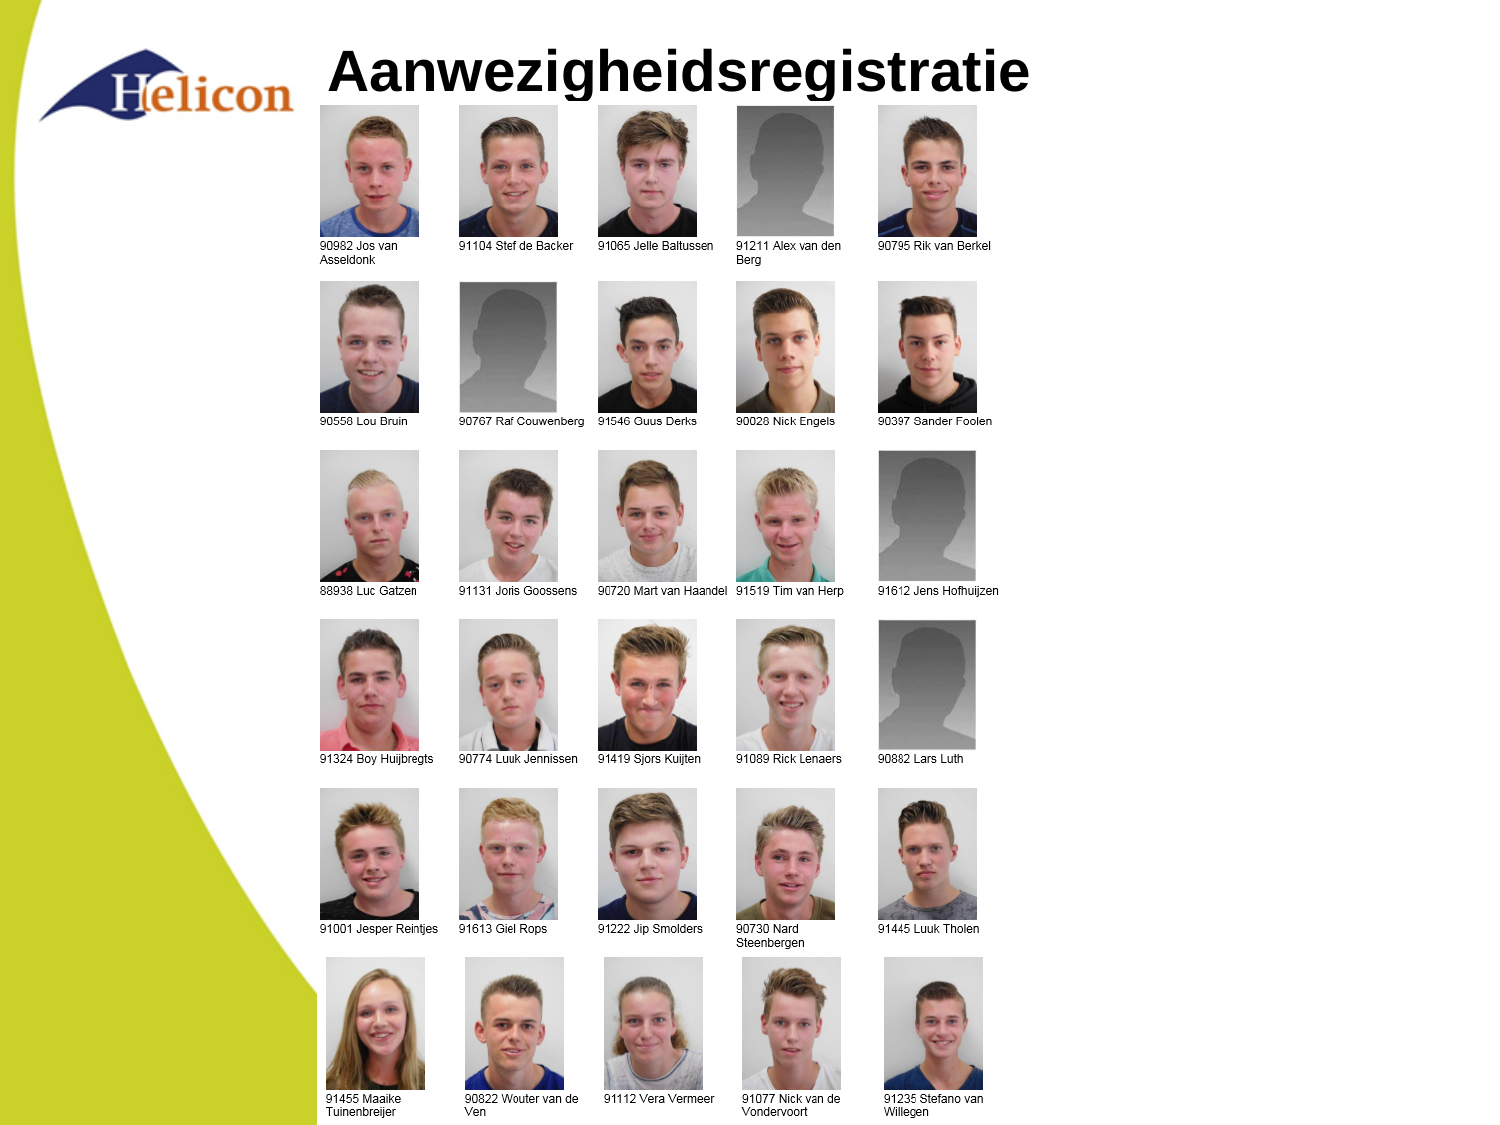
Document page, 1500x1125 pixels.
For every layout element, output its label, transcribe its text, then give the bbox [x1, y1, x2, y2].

title Aanwezigheidsregistratie [312, 15, 1404, 122]
picture [0, 0, 1500, 1125]
